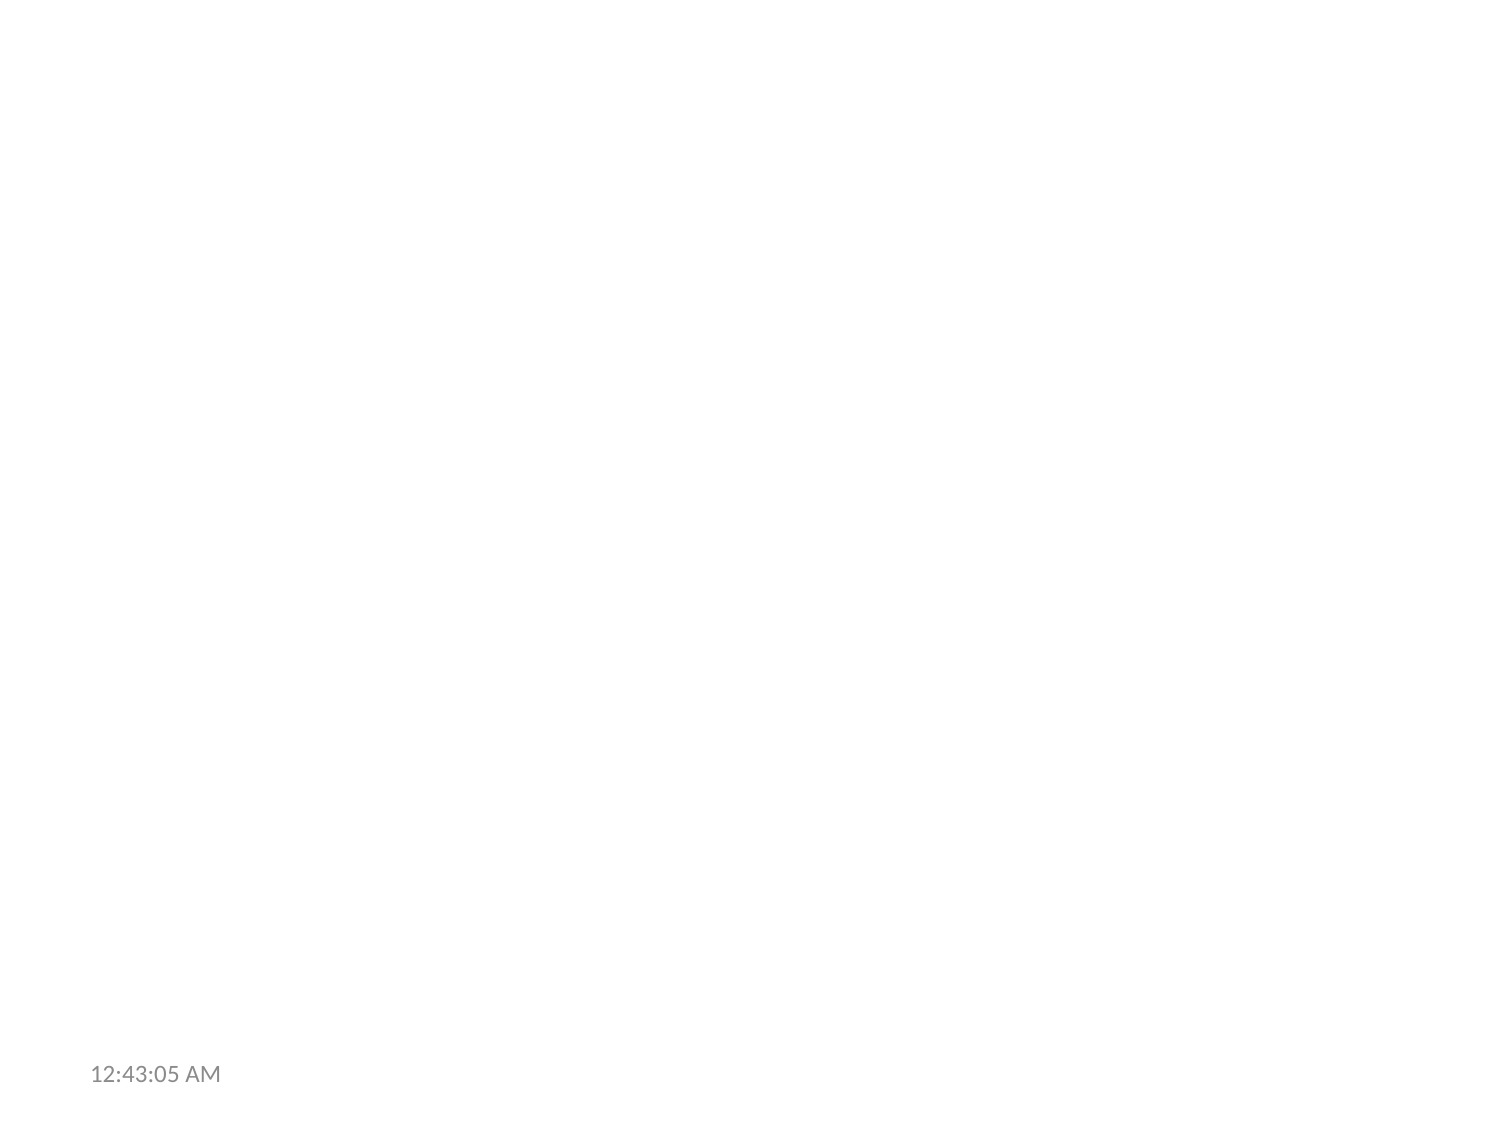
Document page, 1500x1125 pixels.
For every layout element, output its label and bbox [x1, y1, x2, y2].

slide_number [75, 1042, 425, 1103]
